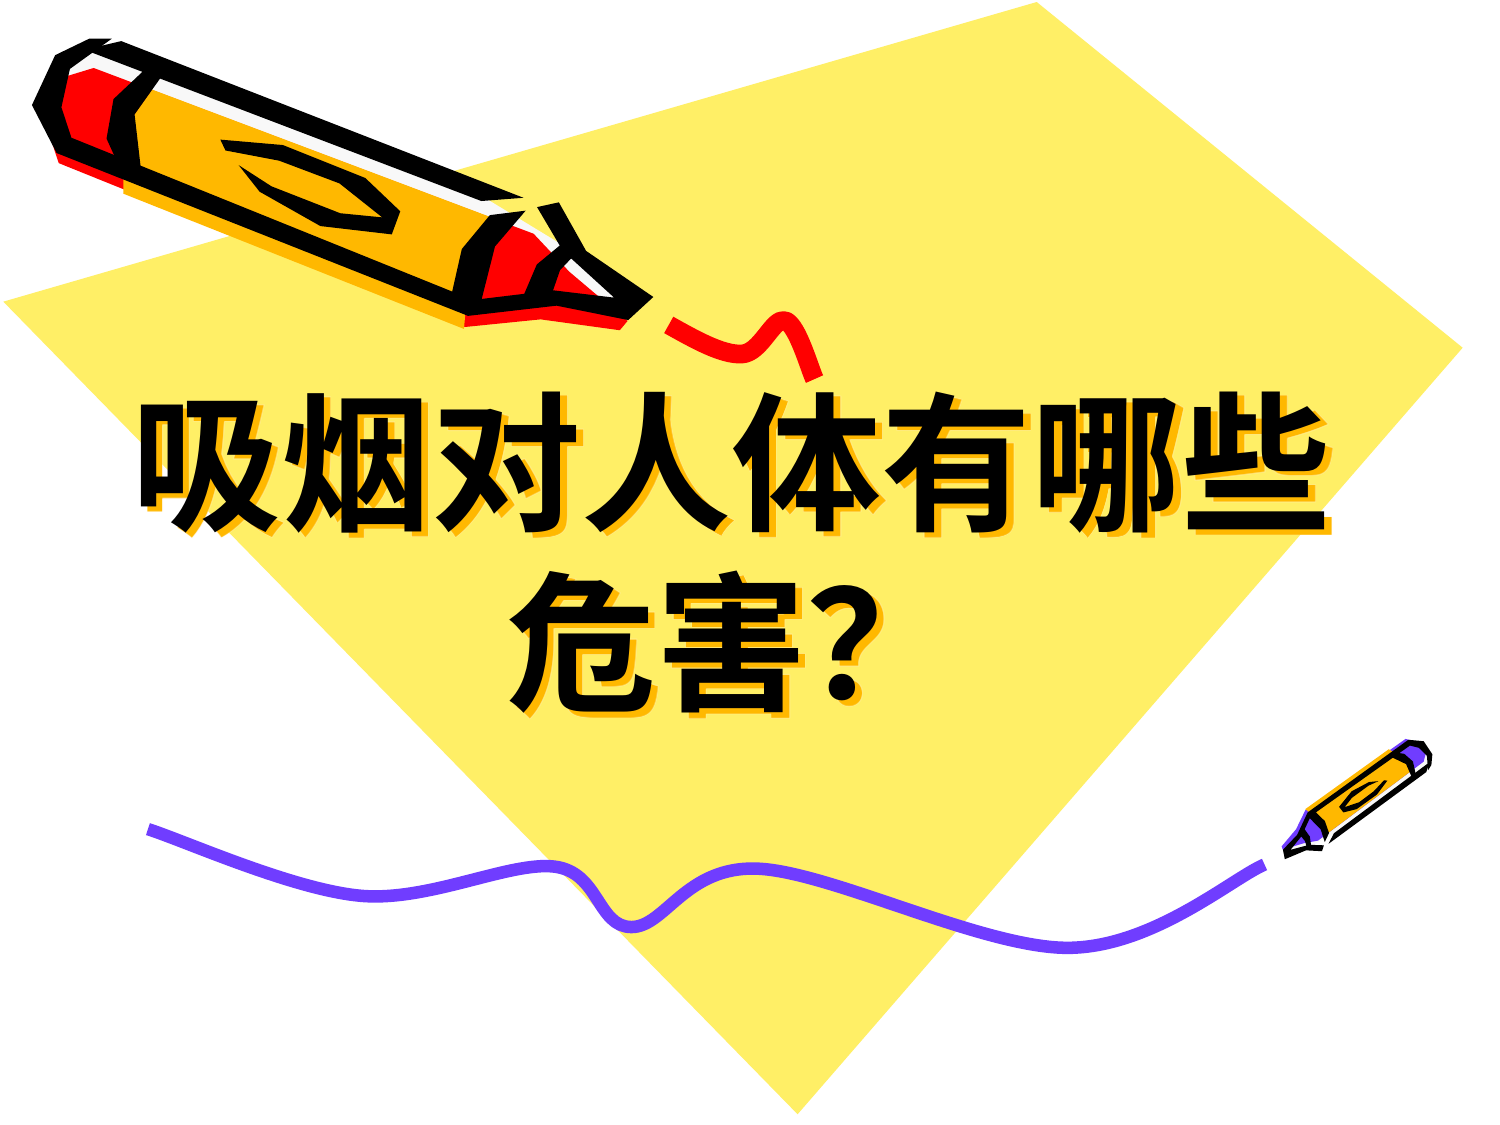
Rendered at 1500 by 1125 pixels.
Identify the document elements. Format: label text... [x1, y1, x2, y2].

title 吸烟对人体有哪些危害？ [62, 362, 1401, 738]
